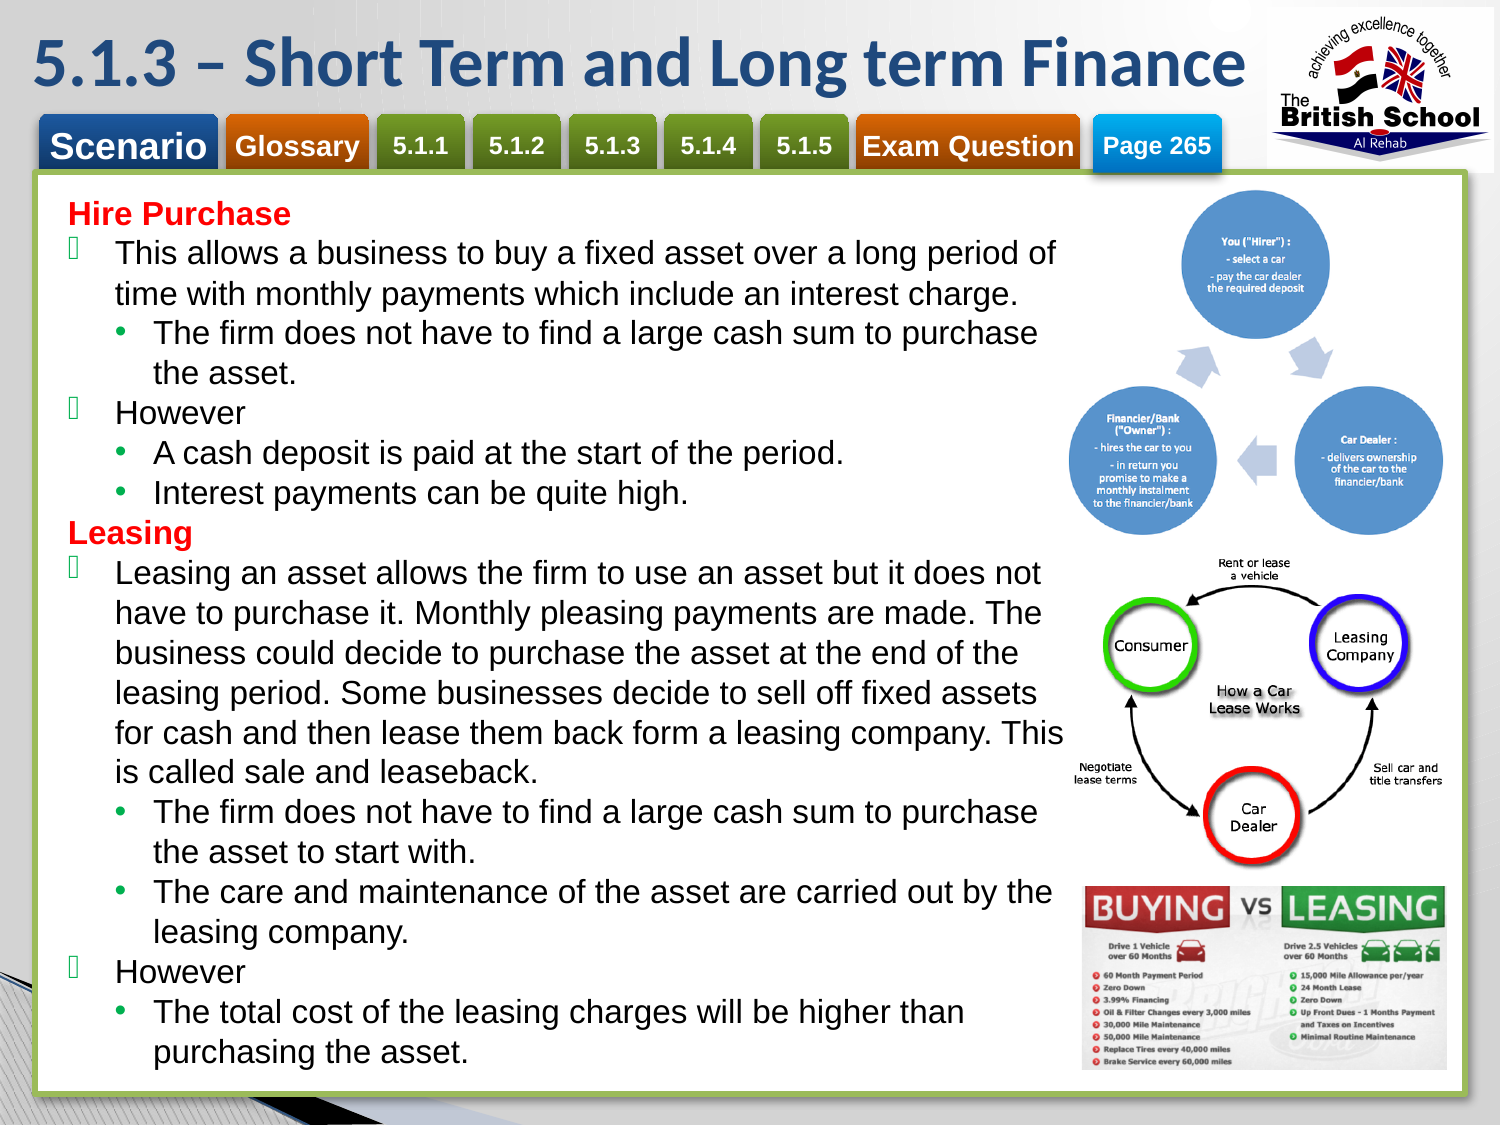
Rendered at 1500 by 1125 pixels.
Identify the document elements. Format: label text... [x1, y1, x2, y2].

text_box Page 265 [1092, 114, 1223, 173]
title 5.1.3 – Short Term and Long term Finance [17, 7, 1270, 110]
picture [1081, 886, 1448, 1070]
picture [1068, 550, 1448, 875]
picture [281, 1114, 303, 1125]
text_box Hire Purchase This allows a business to buy a fixed asset over a long period of time with monthly payments which include an interest charge. The firm does not have to find a large cash sum to purchase the asset. However A cash deposit is paid at the start of the period. Interest payments can be quite high. Leasing Leasing an asset allows the firm to use an asset but it does not have to purchase it. Monthly pleasing payments are made. The business could decide to purchase the asset at the end of the leasing period. Some businesses decide to sell off fixed assets for cash and then lease them back form a leasing company. This is called sale and leaseback. The firm does not have to find a large cash sum to purchase the asset to start with. The care and maintenance of the asset are carried out by the leasing company. However The total cost of the leasing charges will be higher than purchasing the asset. [53, 184, 1093, 1078]
picture [1267, 7, 1495, 173]
picture [1068, 189, 1448, 536]
